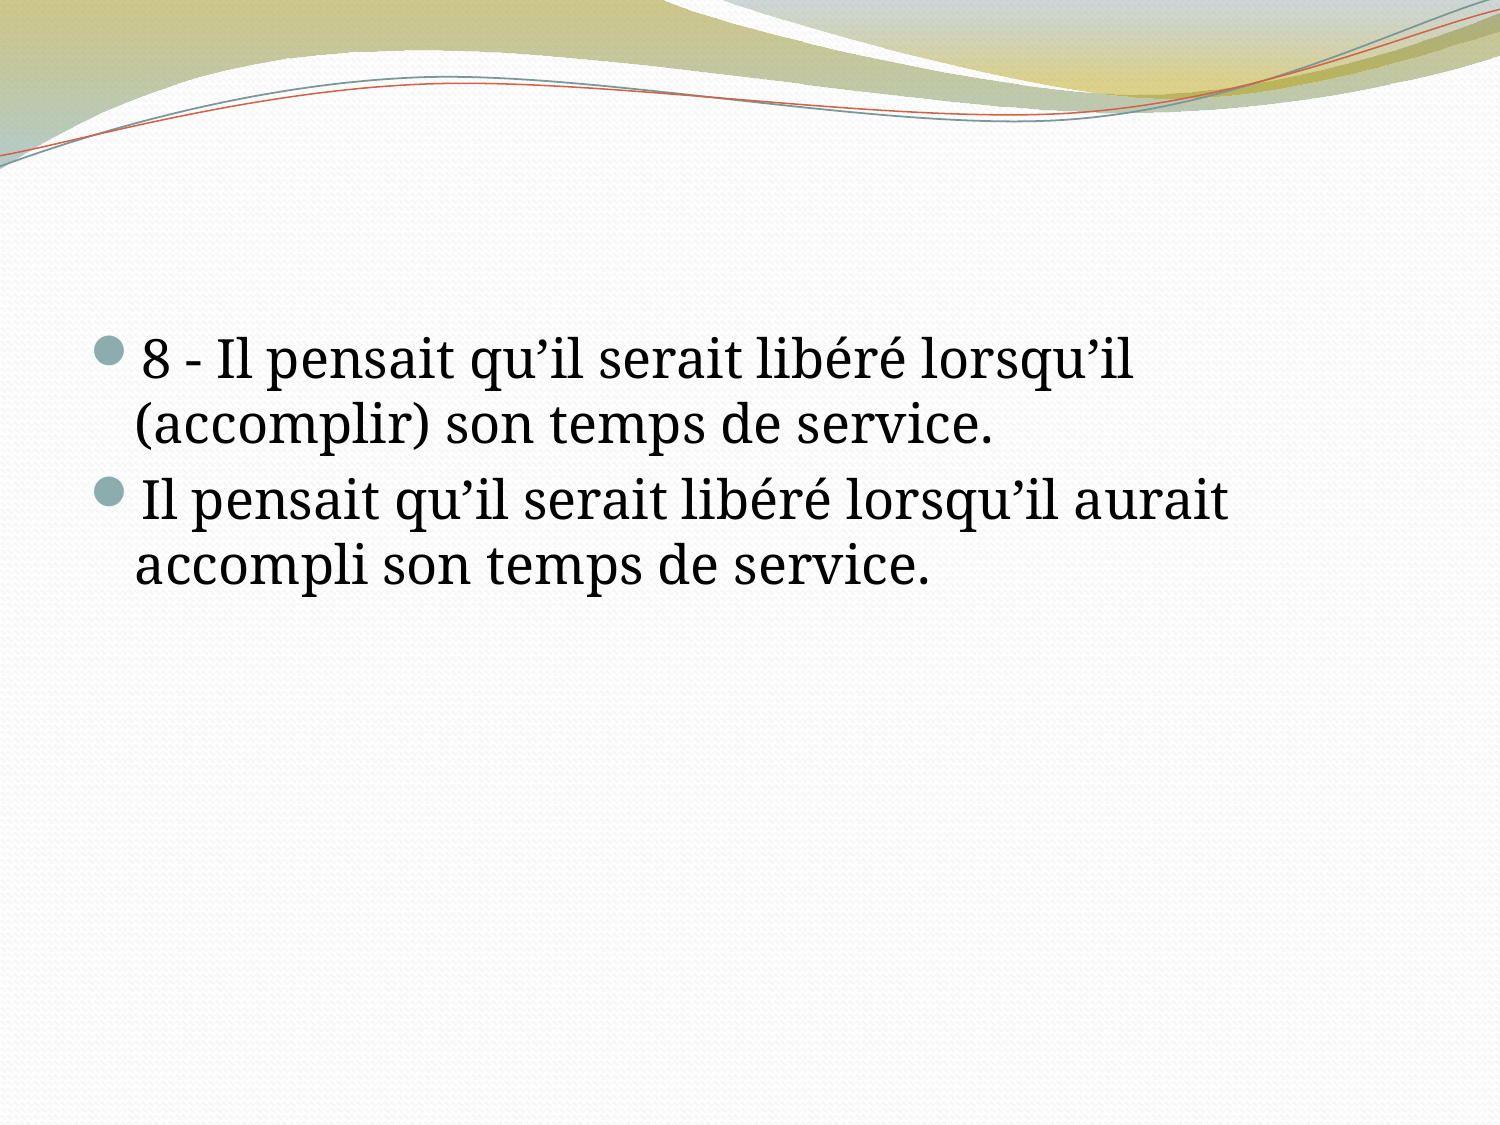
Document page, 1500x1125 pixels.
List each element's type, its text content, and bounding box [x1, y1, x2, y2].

list 8 - Il pensait qu’il serait libéré lorsqu’il (accomplir) son temps de service. Il pensait qu’il serait libéré lorsqu’il aurait accompli son temps de service. [75, 317, 1425, 1038]
